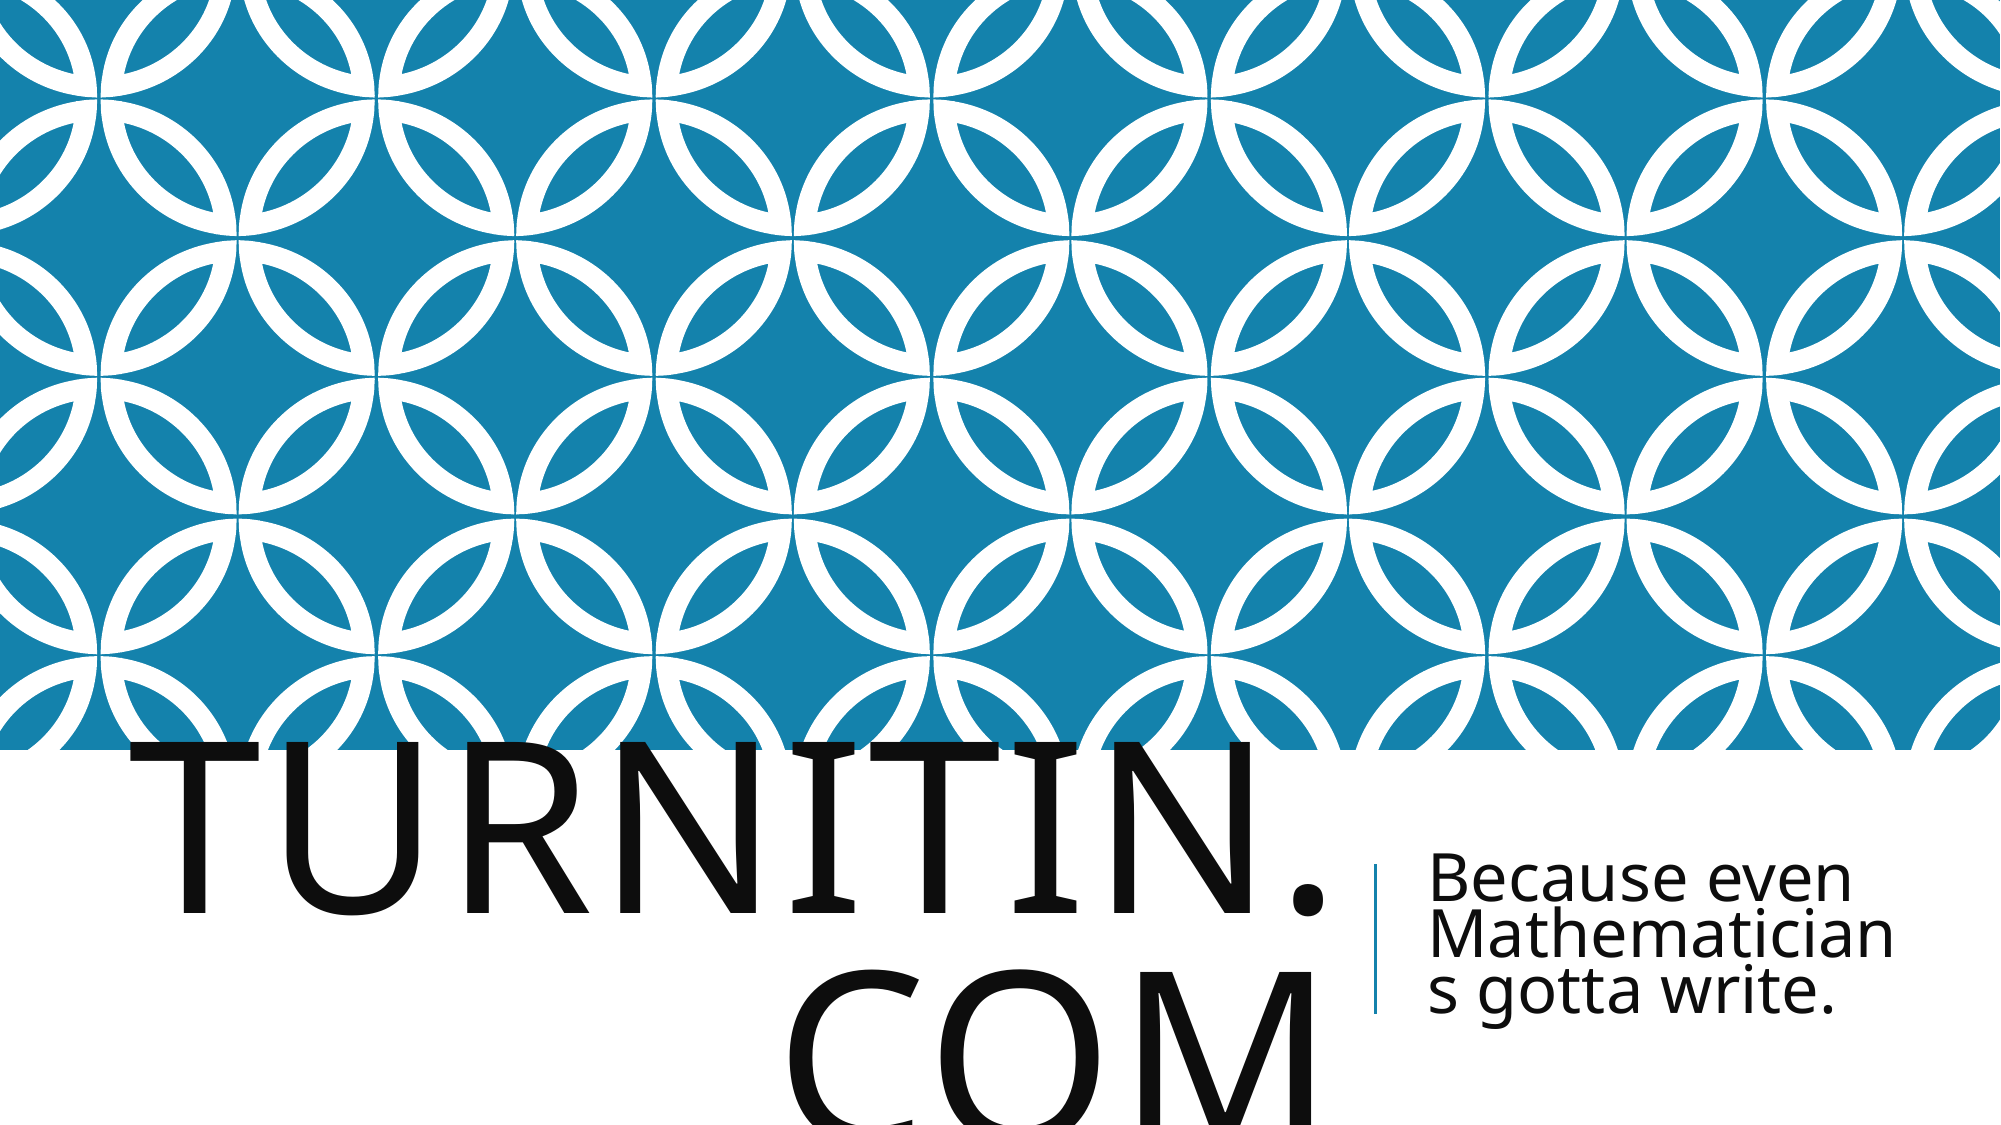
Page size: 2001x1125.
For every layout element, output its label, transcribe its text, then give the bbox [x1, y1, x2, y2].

title Turnitin.com [75, 839, 1350, 1080]
subtitle Because even Mathematicians gotta write. [1412, 820, 1938, 1061]
